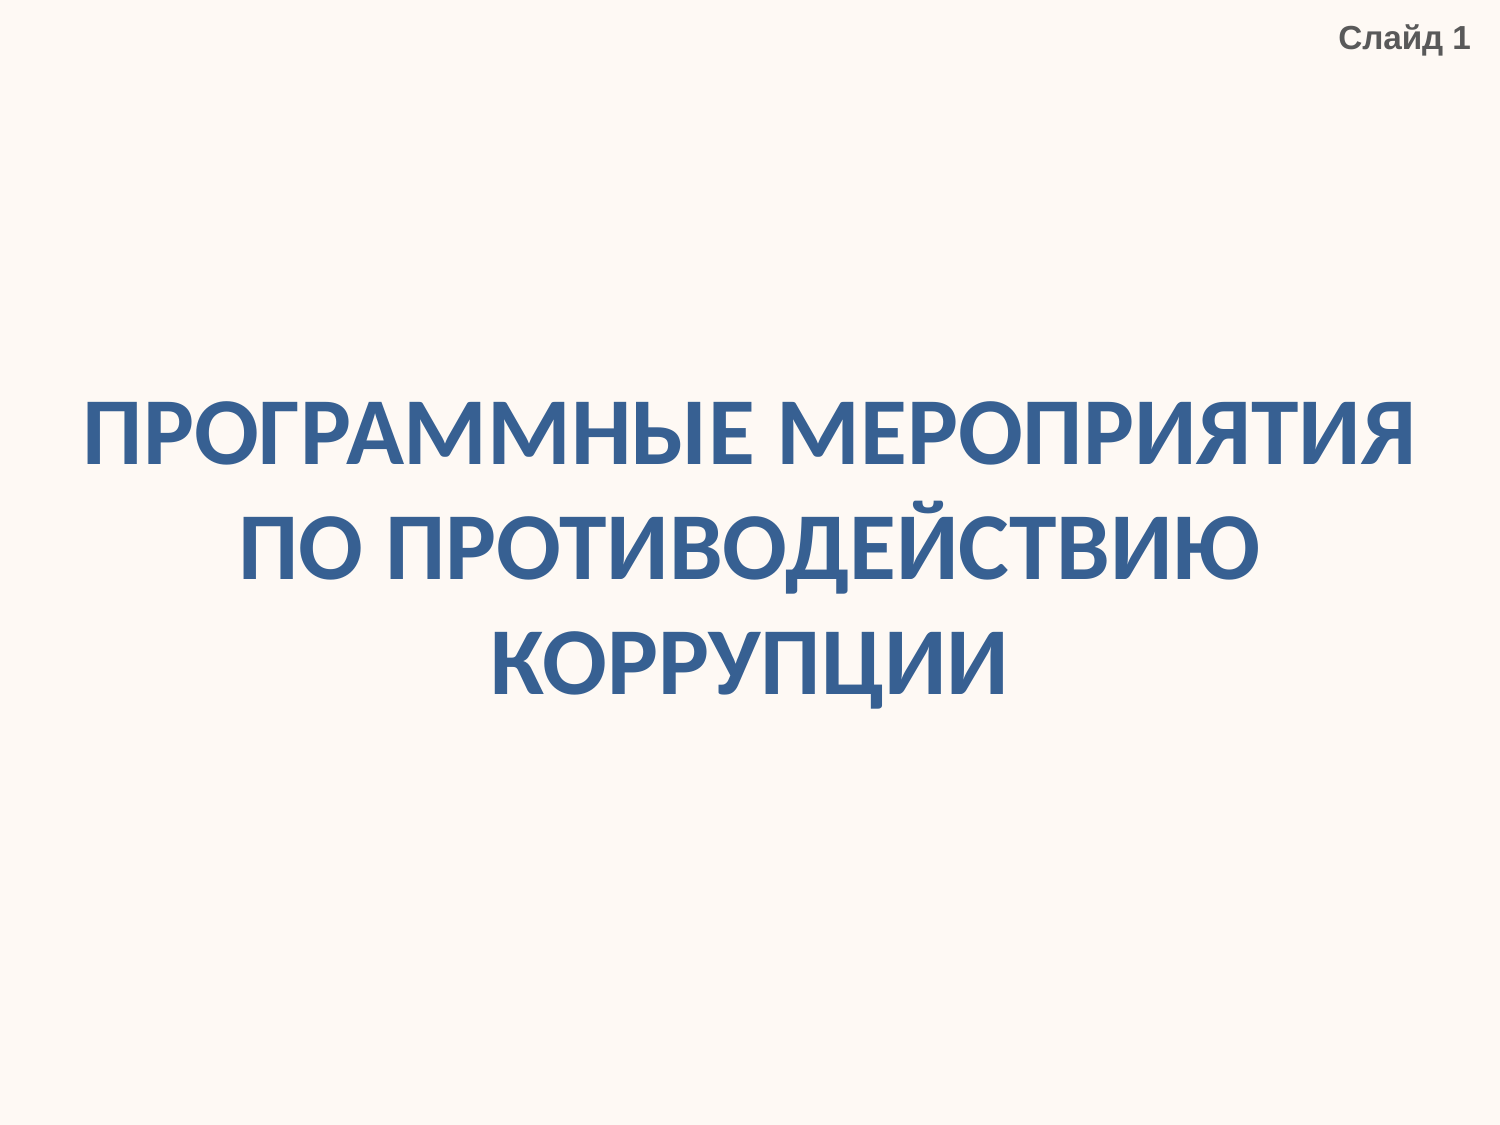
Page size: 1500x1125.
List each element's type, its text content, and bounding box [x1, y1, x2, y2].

text_box Слайд 1 [1288, 9, 1486, 64]
title ПРОГРАММНЫЕ МЕРОПРИЯТИЯ ПО ПРОТИВОДЕЙСТВИЮ КОРРУПЦИИ [46, 155, 1454, 928]
